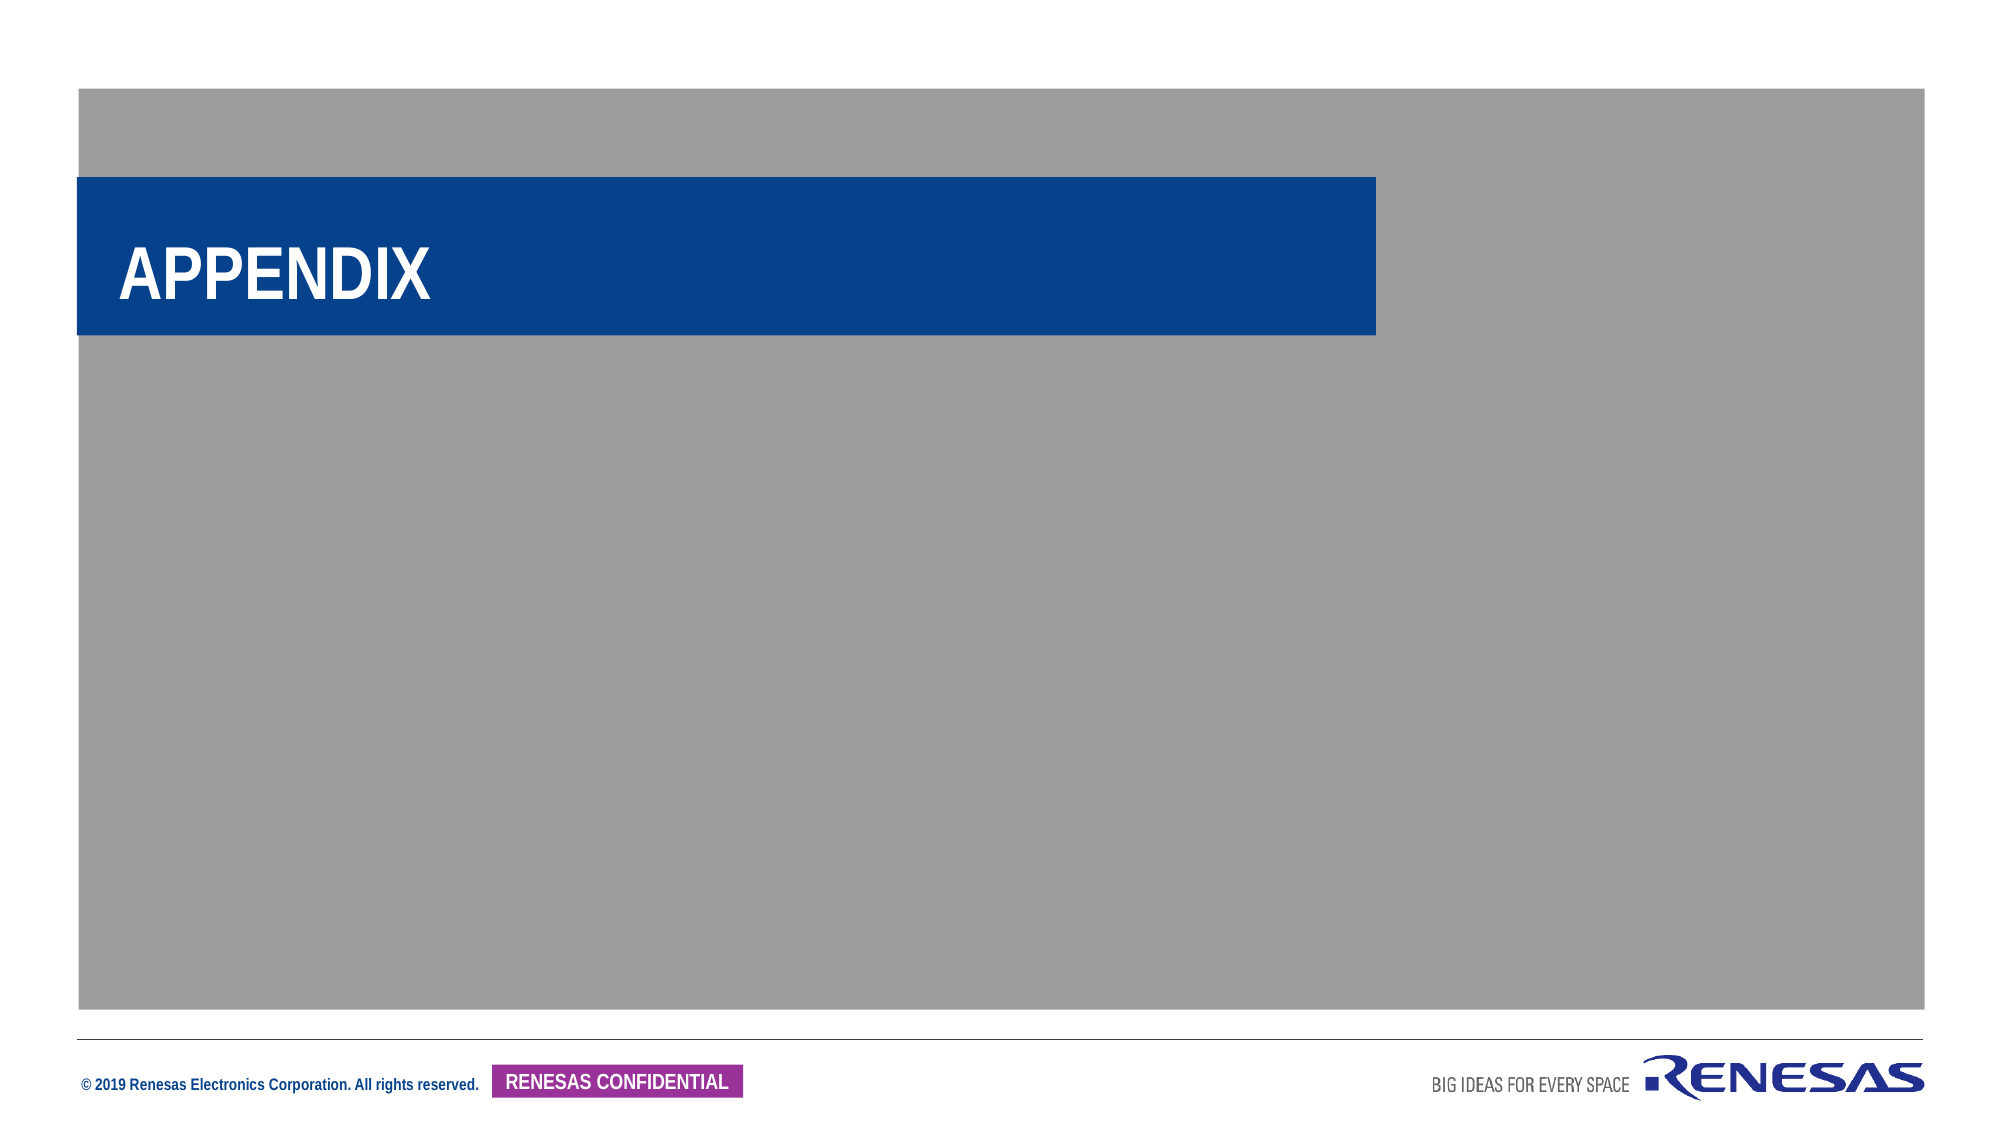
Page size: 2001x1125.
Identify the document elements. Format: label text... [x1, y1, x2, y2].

list Appendix [76, 177, 1376, 336]
picture [1425, 1049, 1933, 1106]
